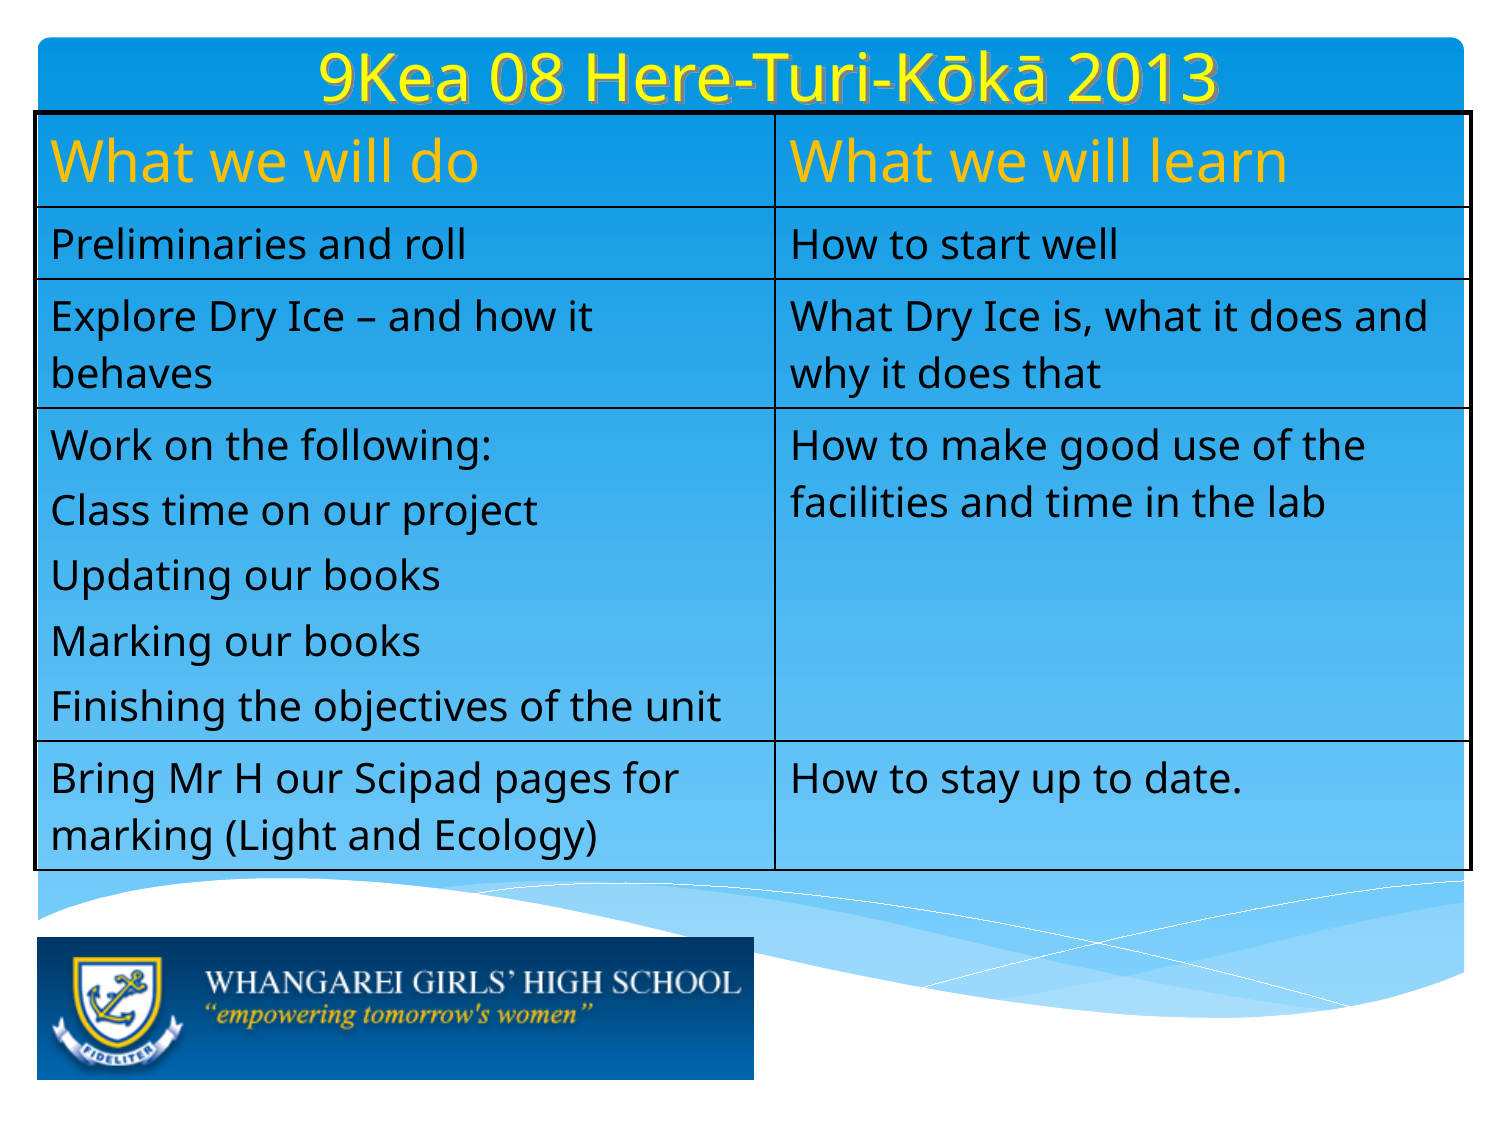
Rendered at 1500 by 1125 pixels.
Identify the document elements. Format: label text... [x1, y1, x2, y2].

table_cell Preliminaries and roll [37, 208, 774, 278]
table_header What we will learn [776, 115, 1469, 206]
table_cell Explore Dry Ice – and how it behaves [37, 280, 774, 407]
table_cell How to start well [776, 208, 1469, 278]
table_cell Work on the following: Class time on our project Updating our books Marking our books Finishing the objectives of the unit [37, 409, 774, 740]
table_cell How to stay up to date. [776, 742, 1469, 869]
picture [37, 937, 754, 1080]
table_header What we will do [37, 115, 774, 206]
table_cell What Dry Ice is, what it does and why it does that [776, 280, 1469, 407]
text_box 9Kea 08 Here-Turi-Kōkā 2013 [162, 24, 1375, 110]
table_cell How to make good use of the facilities and time in the lab [776, 409, 1469, 740]
table_cell Bring Mr H our Scipad pages for marking (Light and Ecology) [37, 742, 774, 869]
